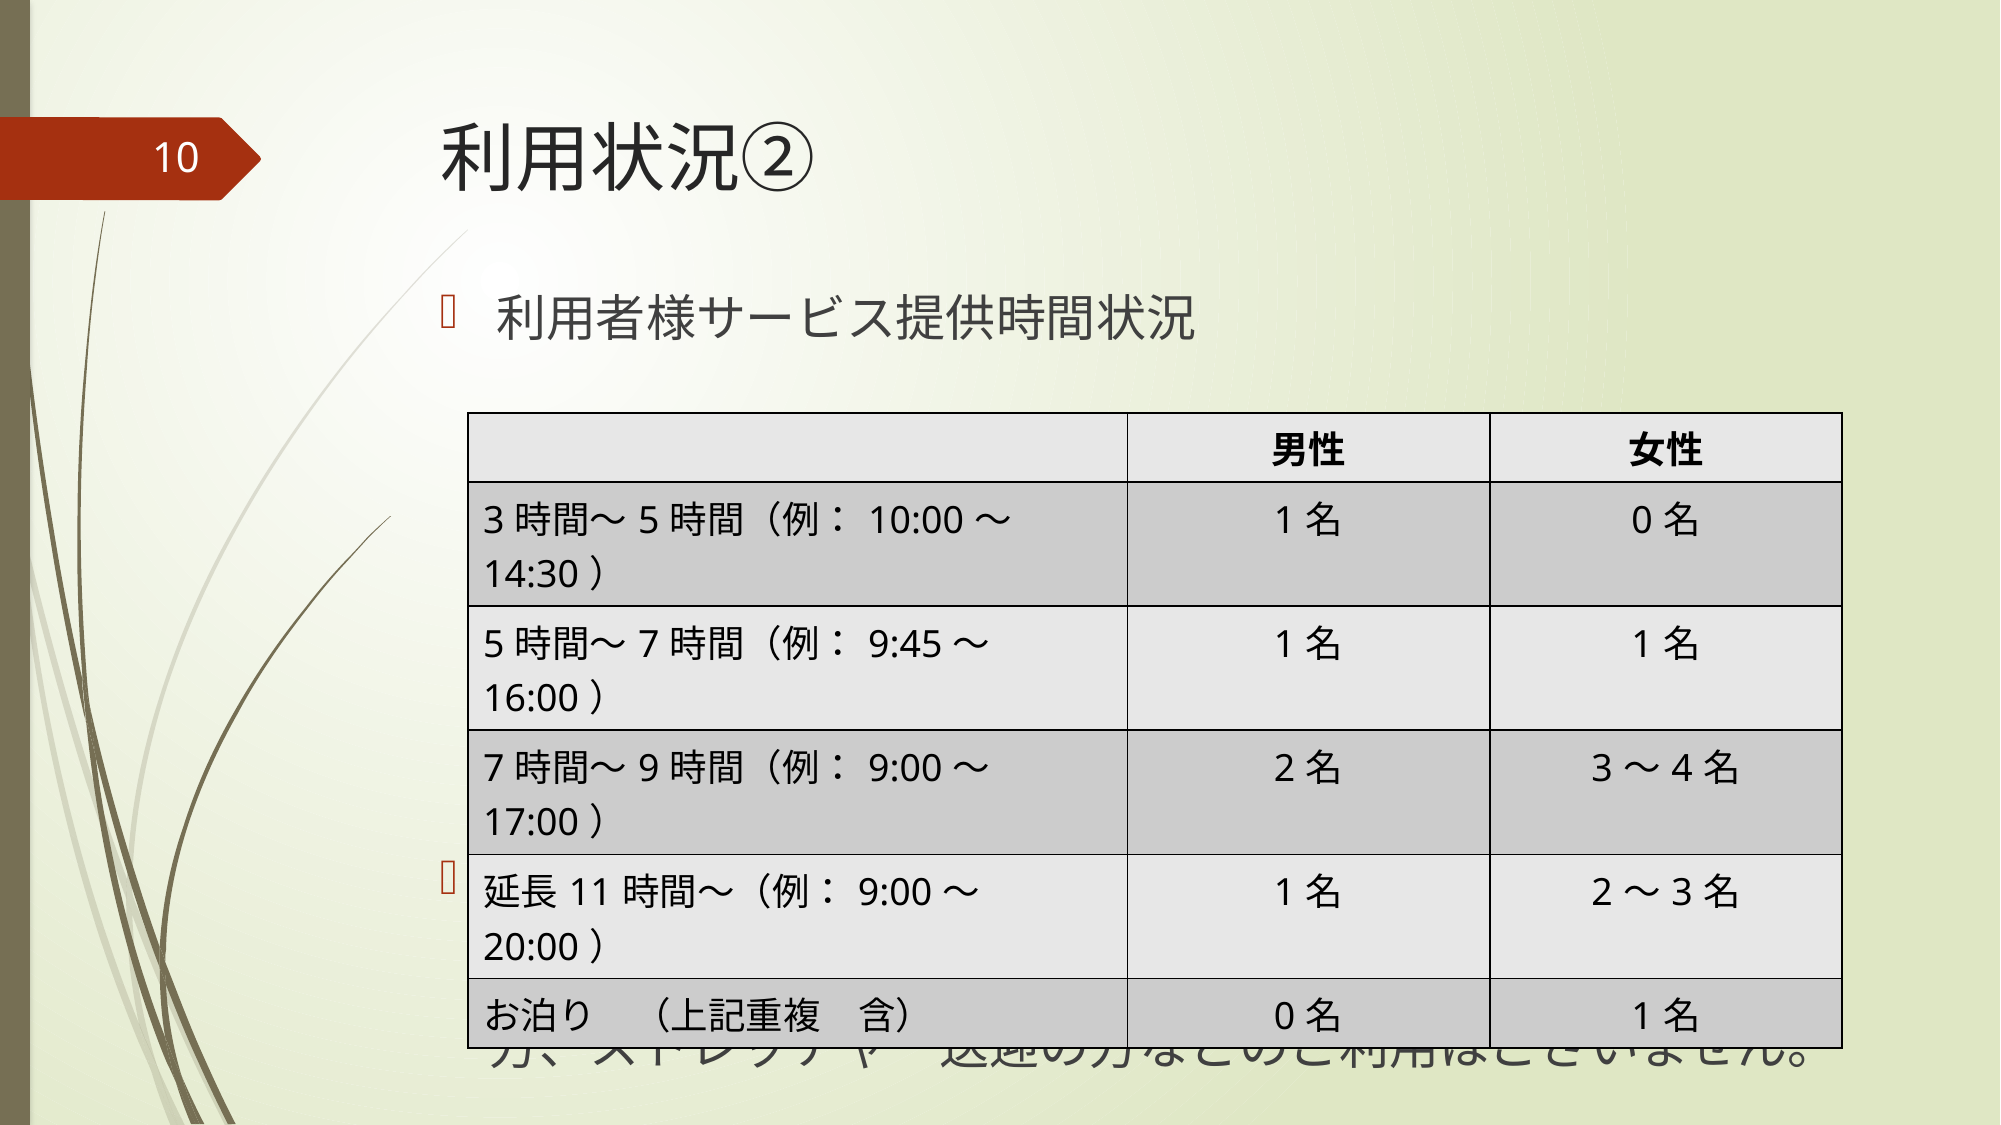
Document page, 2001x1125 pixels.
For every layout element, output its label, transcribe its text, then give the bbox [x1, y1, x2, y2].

table_cell 3～4名 [1491, 731, 1841, 854]
table_cell 延長11時間～（例：9:00～20:00） [469, 855, 1127, 978]
list 利用者様サービス提供時間状況 利用者様と医療行為 現在、当施設では、痰の吸引や胃瘻等の医療行為が必要な 方、ストレッチャー送迎の方などのご利用はございません。 [424, 279, 1888, 1125]
table_cell 1名 [1128, 855, 1489, 978]
table_cell 1名 [1491, 979, 1841, 1047]
table_cell 7時間～9時間（例：9:00～17:00） [469, 731, 1127, 854]
table_cell 3時間～5時間（例：10:00～14:30） [469, 483, 1127, 605]
table_cell 1名 [1128, 607, 1489, 729]
slide_number 10 [87, 129, 216, 190]
table_header [469, 414, 1127, 481]
table_cell 2名 [1128, 731, 1489, 854]
table_header 女性 [1491, 414, 1841, 481]
table_cell 0名 [1128, 979, 1489, 1047]
table_cell お泊り （上記重複 含） [469, 979, 1127, 1047]
table_cell 1名 [1491, 607, 1841, 729]
table_cell 5時間～7時間（例：9:45～16:00） [469, 607, 1127, 729]
table_cell 0名 [1491, 483, 1841, 605]
table_cell 2～3名 [1491, 855, 1841, 978]
title 利用状況② [425, 102, 1888, 279]
table_header 男性 [1128, 414, 1489, 481]
table_cell 1名 [1128, 483, 1489, 605]
